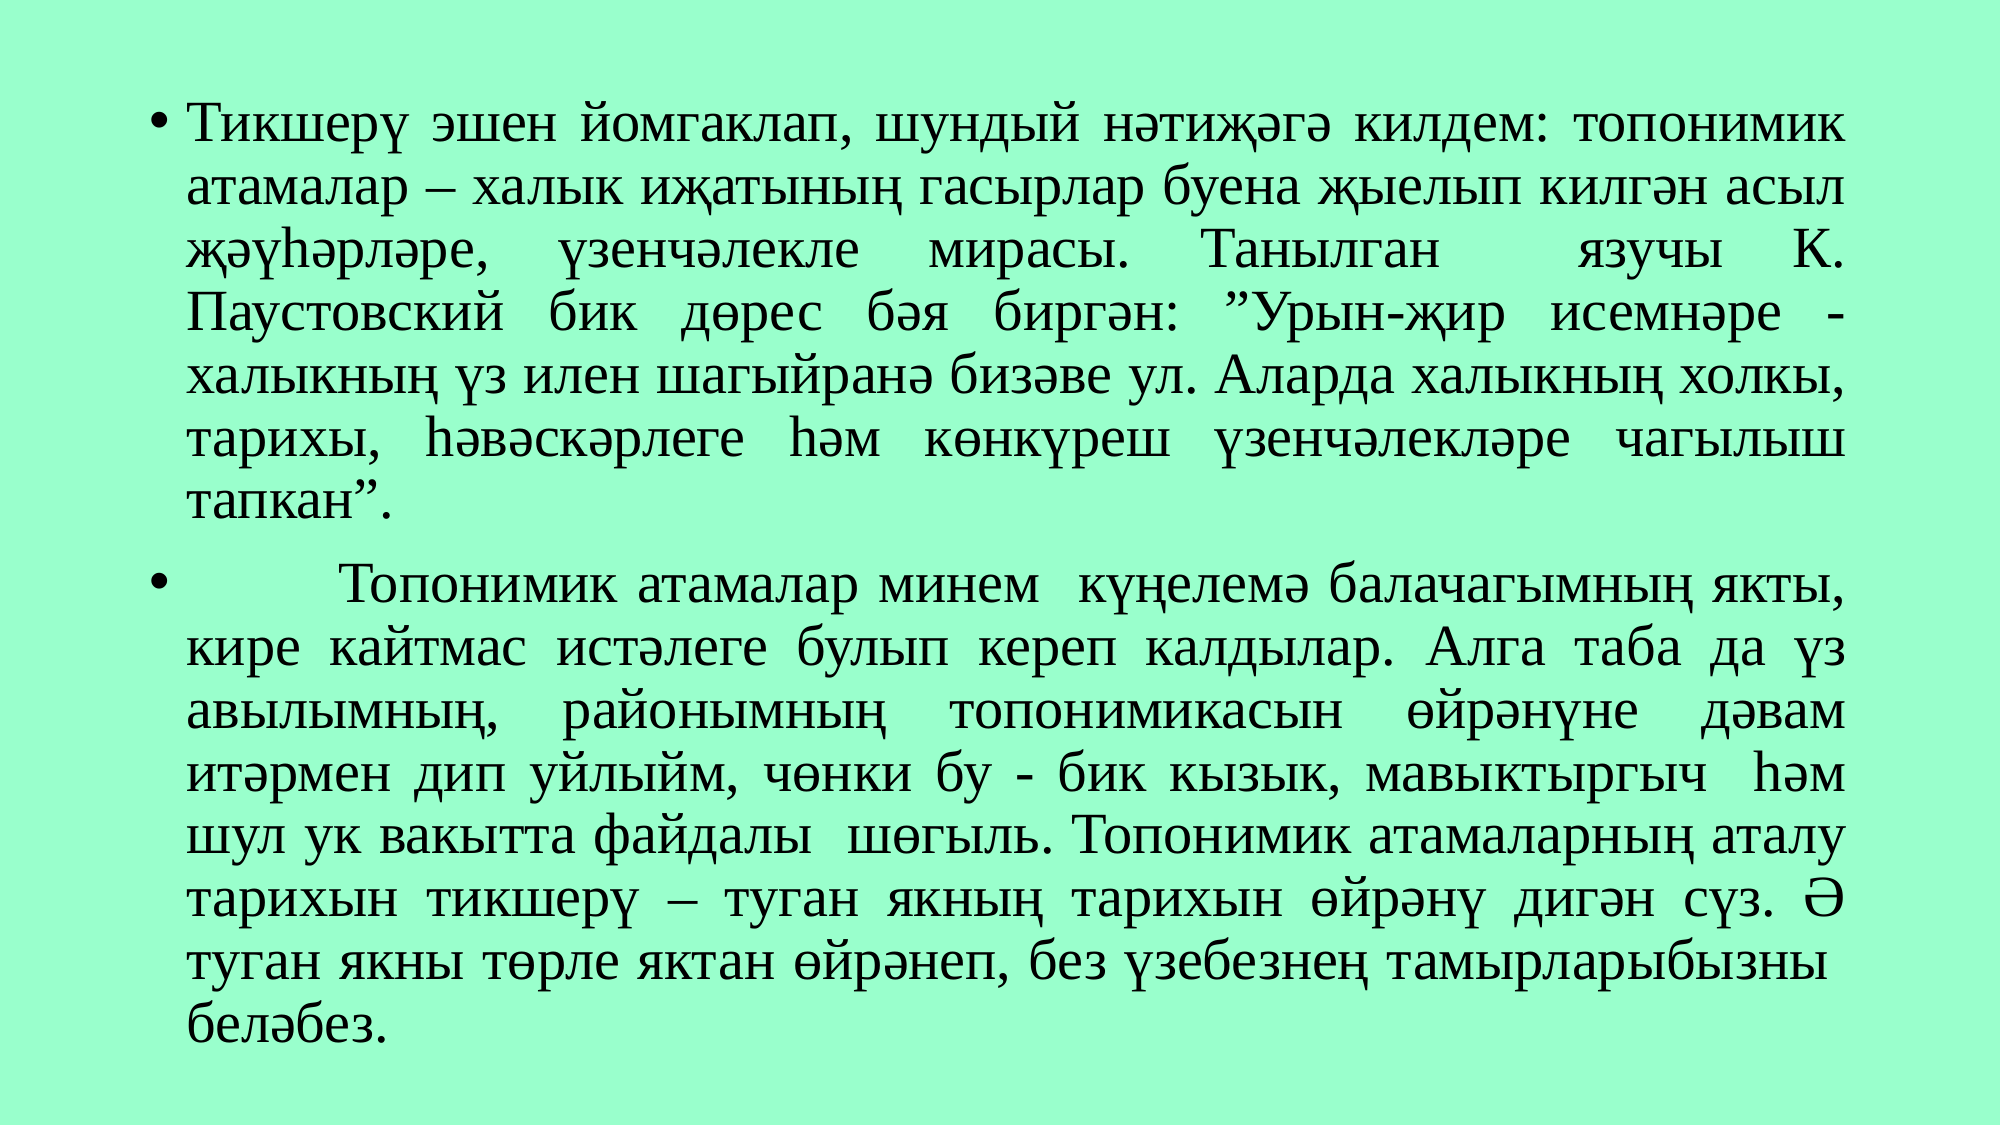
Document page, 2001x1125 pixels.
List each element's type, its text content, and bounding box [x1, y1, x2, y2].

list Тикшерү эшен йомгаклап, шундый нәтиҗәгә килдем: топонимик атамалар – халык иҗатының гасырлар буена җыелып килгән асыл җәүһәрләре, үзенчәлекле мирасы. Танылган язучы К. Паустовский бик дөрес бәя биргән: ”Урын-җир исемнәре - халыкның үз илен шагыйранә бизәве ул. Аларда халыкның холкы, тарихы, һәвәскәрлеге һәм көнкүреш үзенчәлекләре чагылыш тапкан”. Топонимик атамалар минем күңелемә балачагымның якты, кире кайтмас истәлеге булып кереп калдылар. Алга таба да үз авылымның, районымның топонимикасын өйрәнүне дәвам итәрмен дип уйлыйм, чөнки бу - бик кызык, мавыктыргыч һәм шул ук вакытта файдалы шөгыль. Топонимик атамаларның аталу тарихын тикшерү – туган якның тарихын өйрәнү дигән сүз. Ә туган якны төрле яктан өйрәнеп, без үзебезнең тамырларыбызны беләбез. [134, 84, 1862, 1098]
